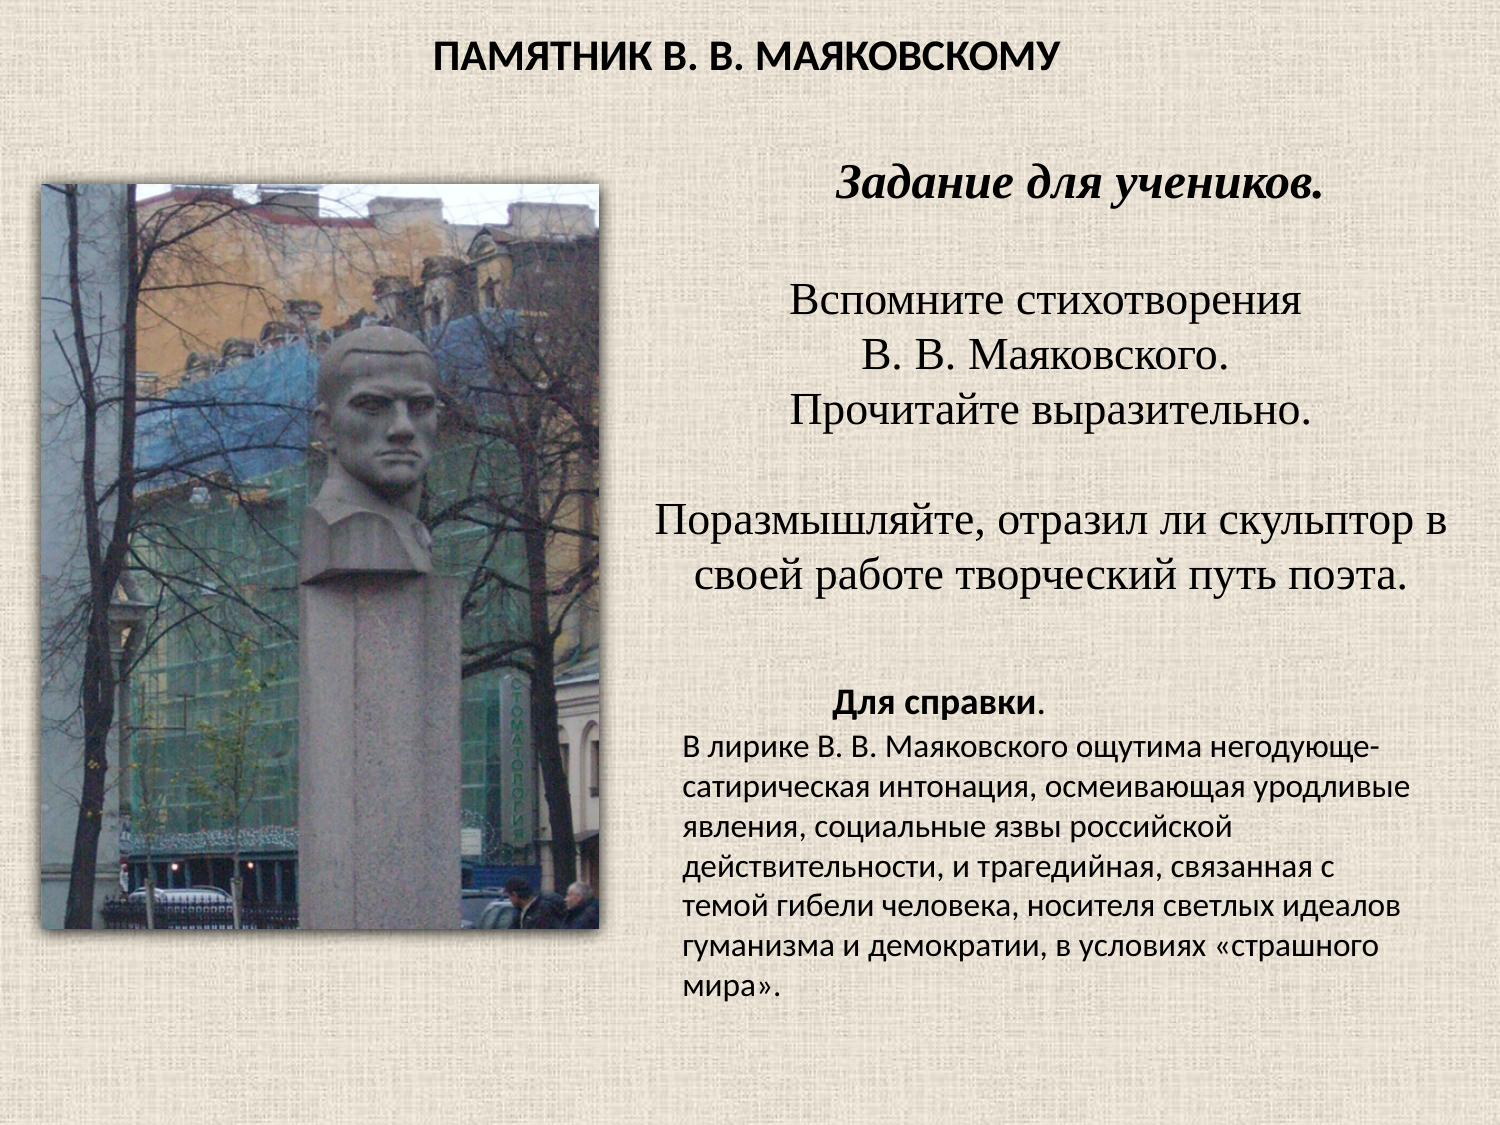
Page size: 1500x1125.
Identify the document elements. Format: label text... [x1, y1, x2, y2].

text_box Задание для учеников. Вспомните стихотворения В. В. Маяковского. Прочитайте выразительно. Поразмышляйте, отразил ли скульптор в своей работе творческий путь поэта. [631, 140, 1471, 854]
picture [41, 184, 600, 929]
text_box Для справки. В лирике В. В. Маяковского ощутима негодующе-сатирическая интонация, осмеивающая уродливые явления, социальные язвы российской действительности, и трагедийная, связанная с темой гибели человека, носителя светлых идеалов гуманизма и демократии, в условиях «страшного мира». [667, 854, 1436, 1004]
text_box ПАМЯТНИК В. В. МАЯКОВСКОМУ [407, 19, 1087, 87]
